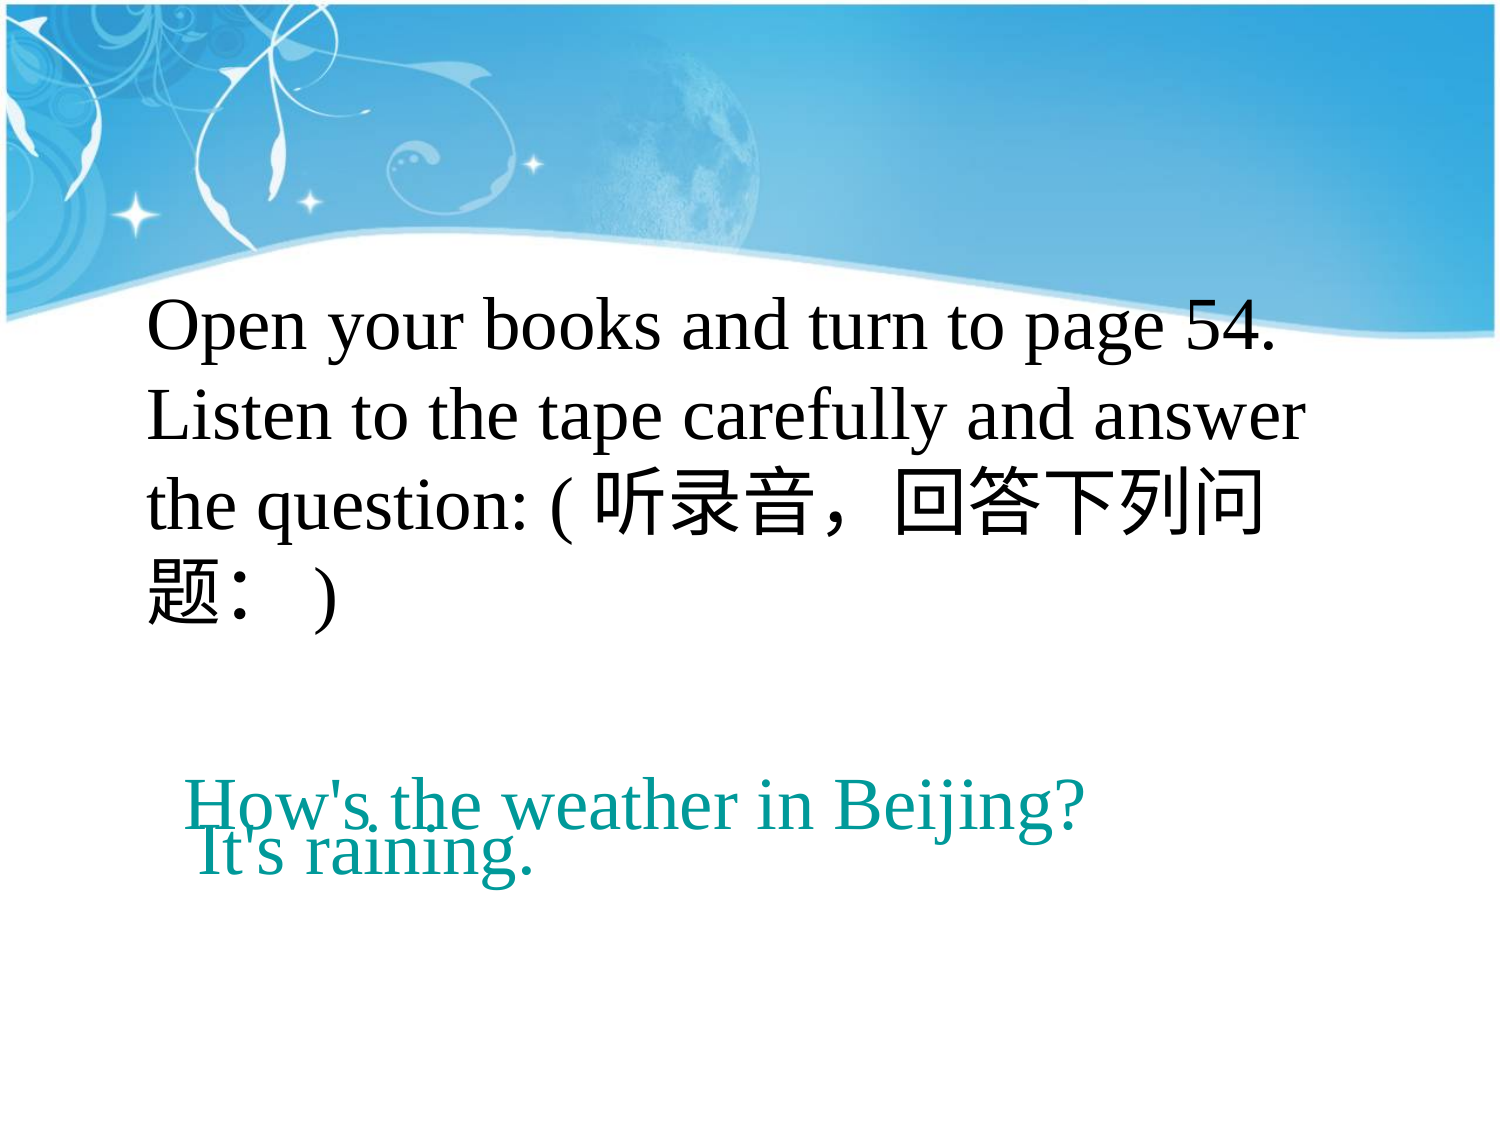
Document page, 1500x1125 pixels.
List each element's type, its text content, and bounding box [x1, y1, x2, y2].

list Open your books and turn to page 54. Listen to the tape carefully and answer the question: (听录音，回答下列问题：) How's the weather in Beijing? [74, 266, 1426, 1059]
text_box It's raining. [183, 791, 1044, 897]
picture [0, 0, 1500, 1125]
